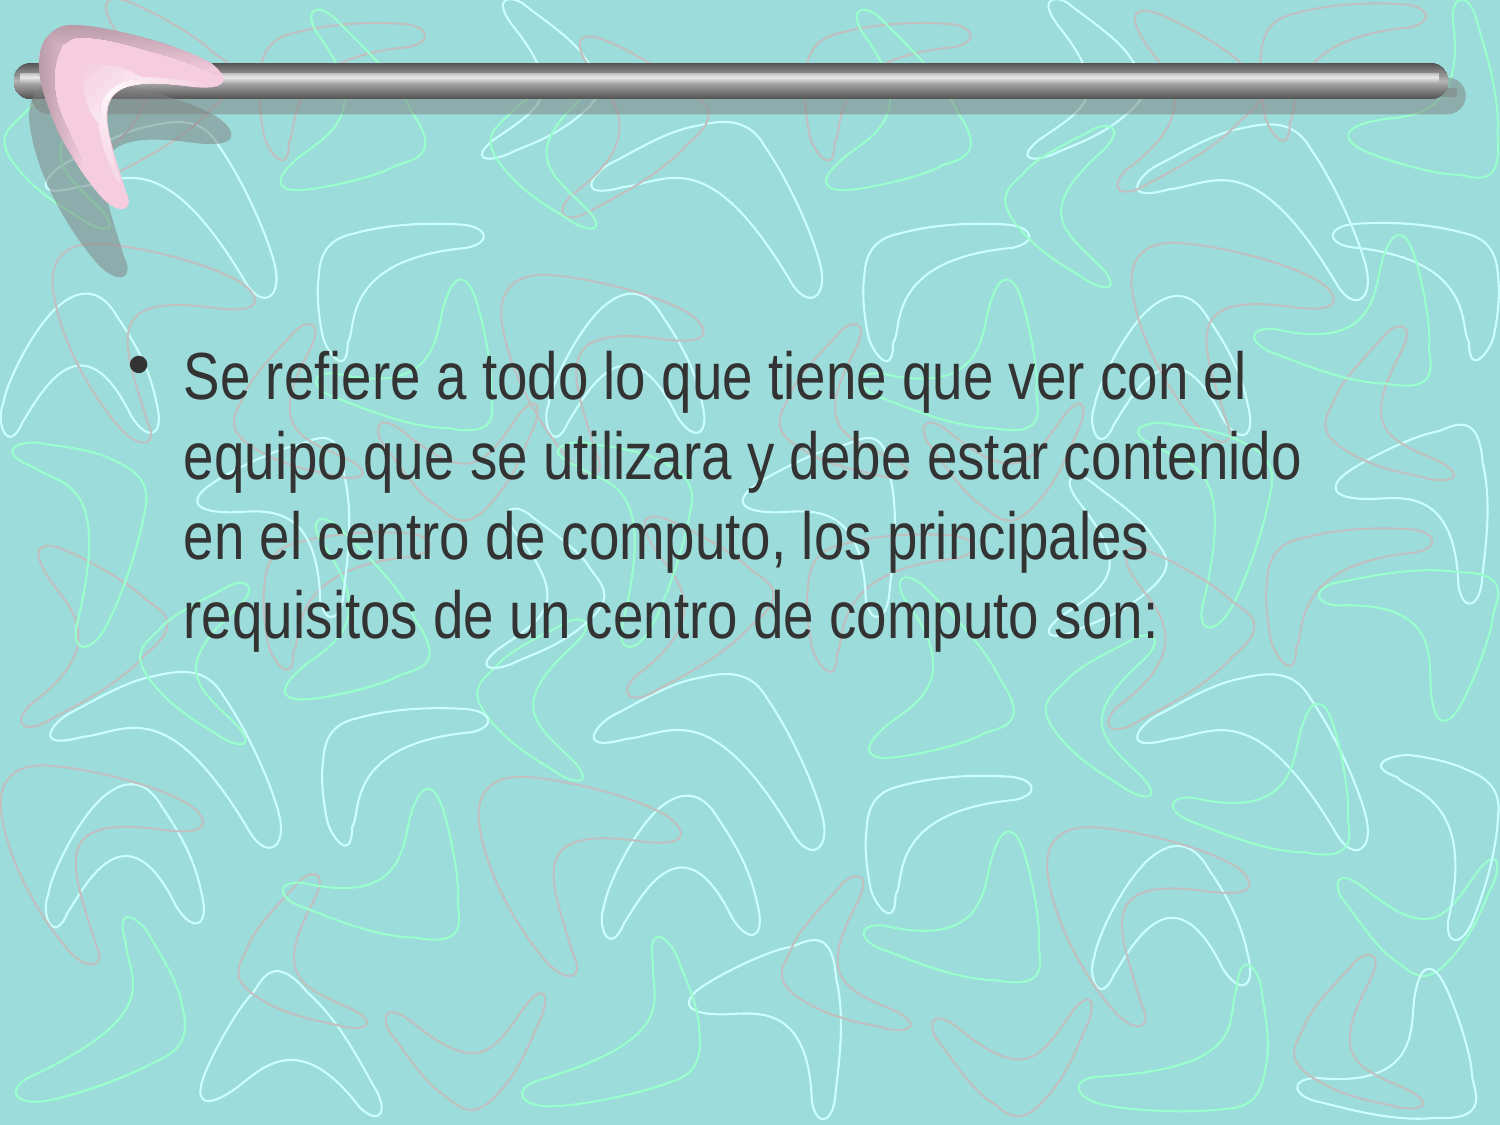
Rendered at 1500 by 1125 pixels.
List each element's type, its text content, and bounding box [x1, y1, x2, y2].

list Se refiere a todo lo que tiene que ver con el equipo que se utilizara y debe estar contenido en el centro de computo, los principales requisitos de un centro de computo son: [112, 324, 1388, 1000]
